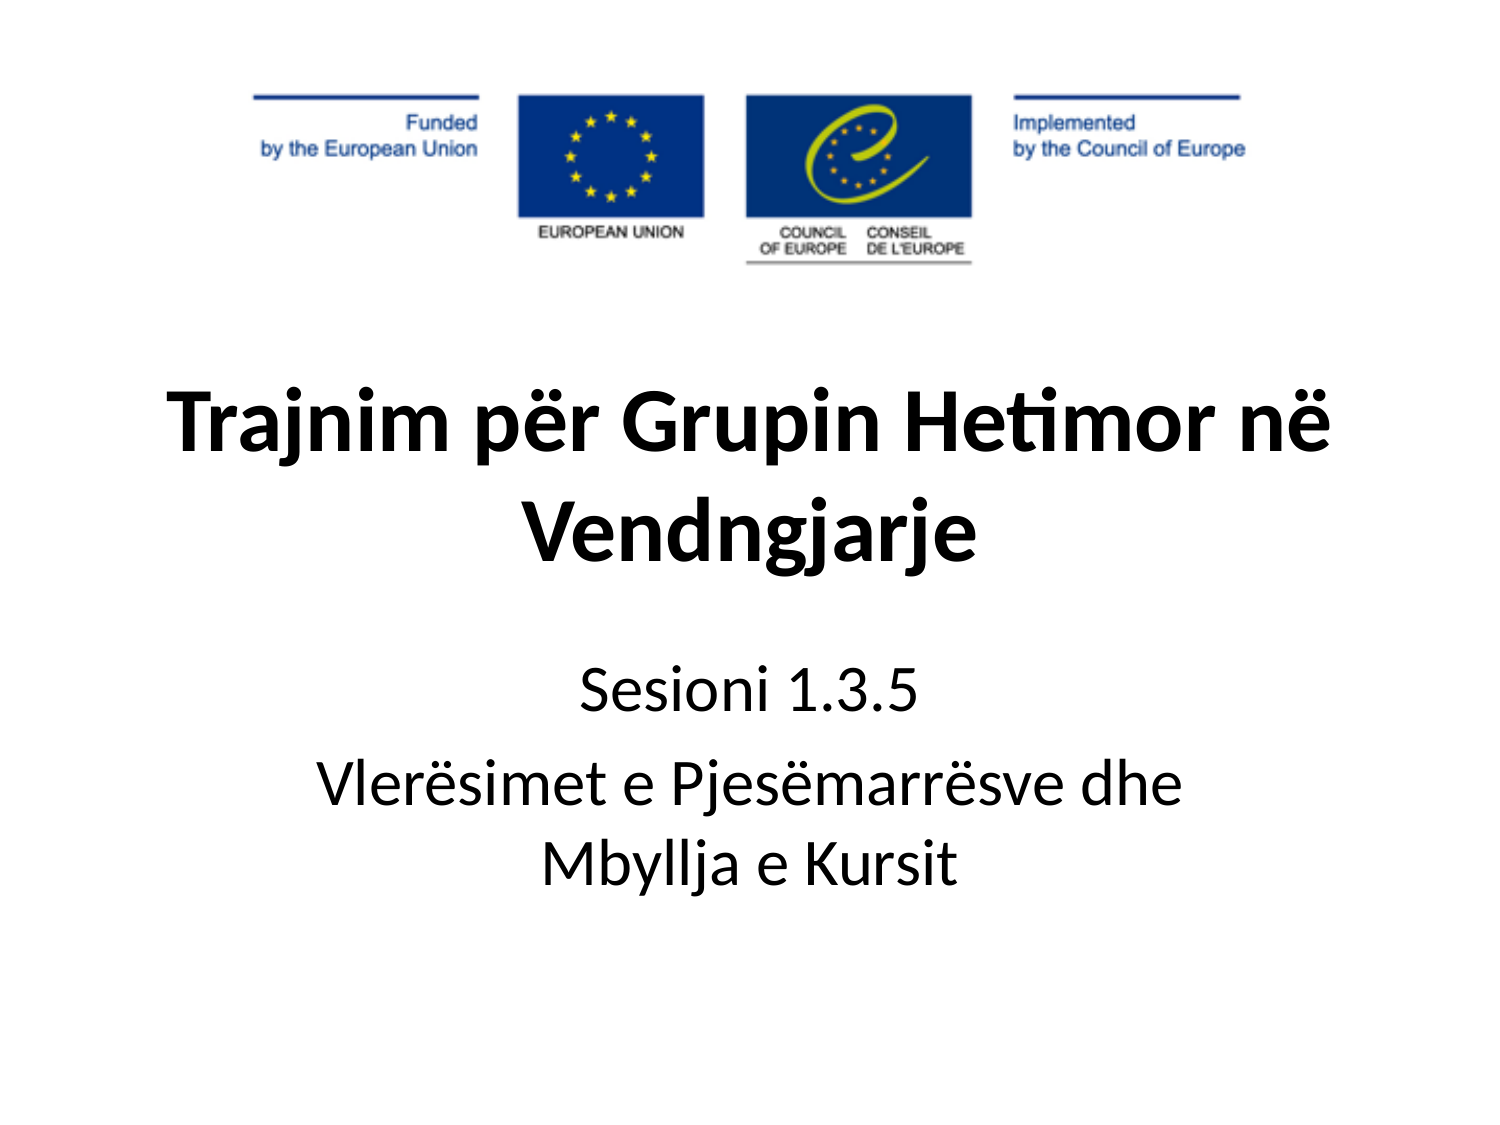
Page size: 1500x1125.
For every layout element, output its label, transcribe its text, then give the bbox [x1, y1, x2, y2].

title Trajnim për Grupin Hetimor në Vendngjarje [112, 349, 1388, 591]
picture [248, 90, 1252, 273]
subtitle Sesioni 1.3.5 Vlerësimet e Pjesëmarrësve dhe Mbyllja e Kursit [225, 637, 1275, 925]
